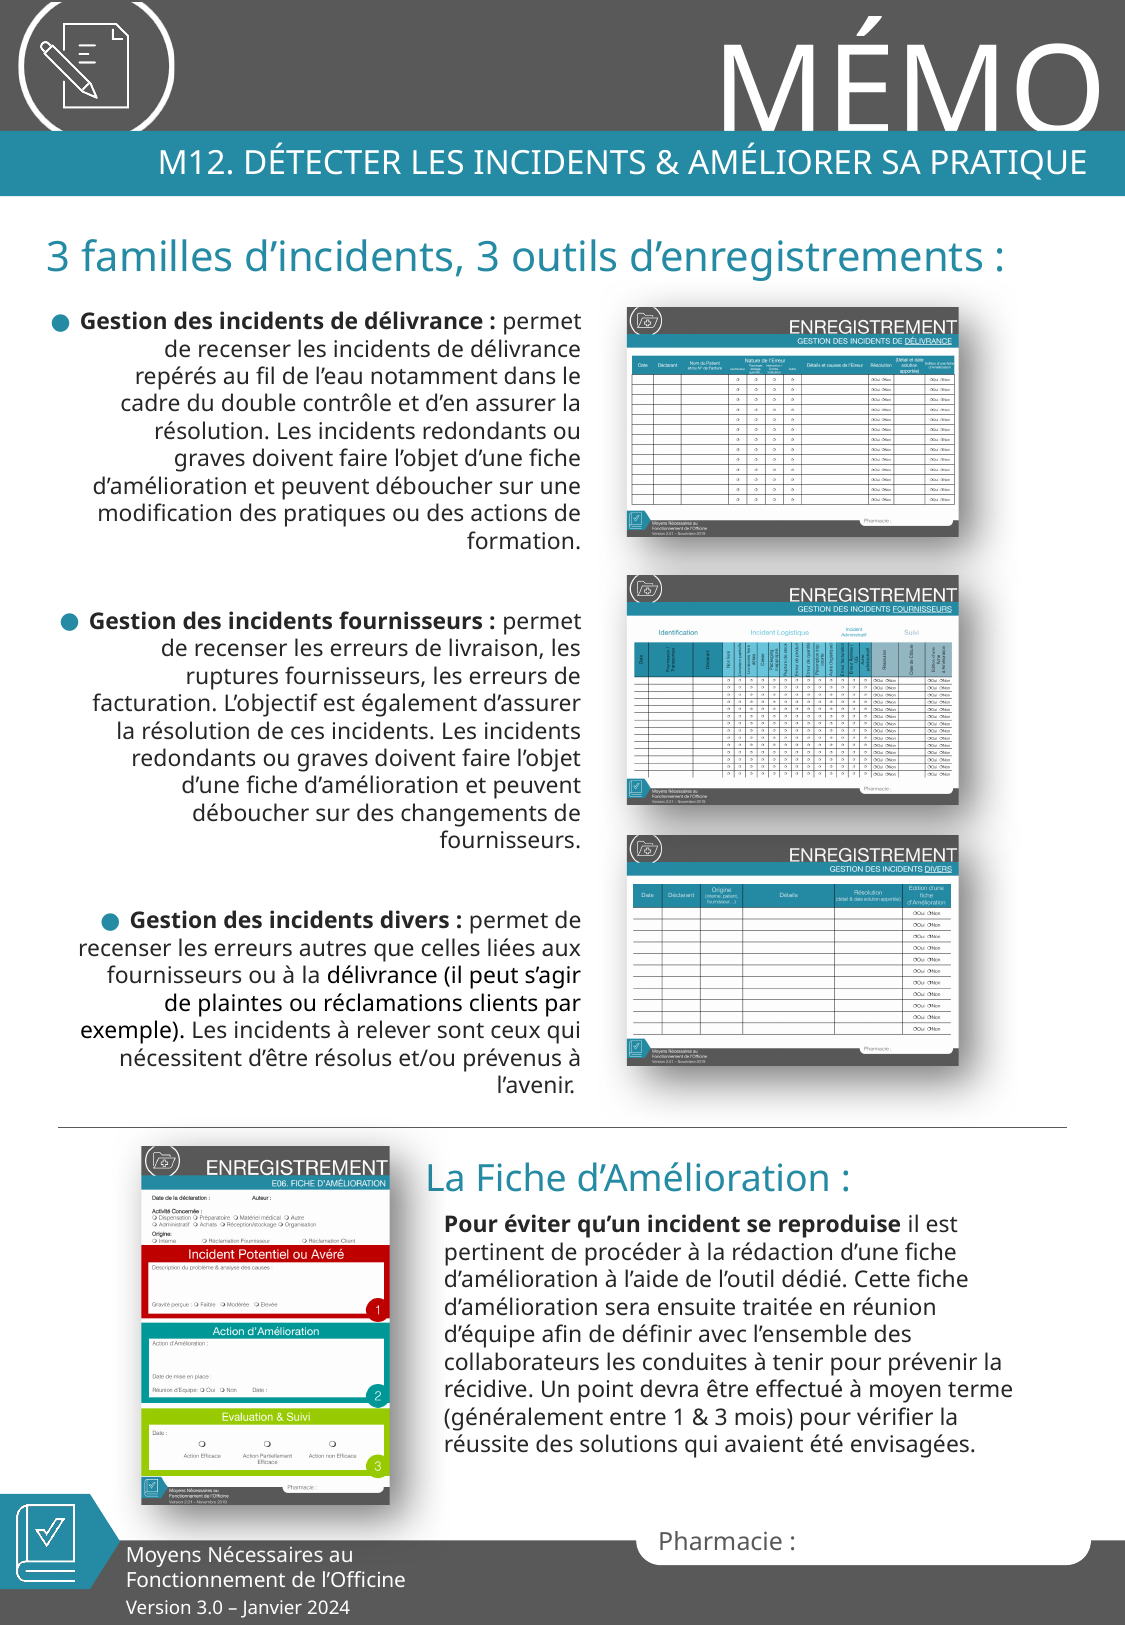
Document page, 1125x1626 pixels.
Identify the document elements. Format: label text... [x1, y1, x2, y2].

picture [16, 1504, 75, 1582]
text_box La Fiche d’Amélioration : [423, 1146, 913, 1207]
picture [626, 575, 959, 805]
text_box 3 familles d’incidents, 3 outils d’enregistrements : [31, 222, 1085, 288]
picture [141, 1146, 390, 1505]
text_box Pour éviter qu’un incident se reproduise il est pertinent de procéder à la rédaction d’une fiche d’amélioration à l’aide de l’outil dédié. Cette fiche d’amélioration sera ensuite traitée en réunion d’équipe afin de définir avec l’ensemble des collaborateurs les conduites à tenir pour prévenir la récidive. Un point devra être effectué à moyen terme (généralement entre 1 & 3 mois) pour vérifier la réussite des solutions qui avaient été envisagées. [439, 1202, 1036, 1465]
picture [18, 2, 175, 130]
picture [626, 835, 959, 1066]
title M12. Détecter les Incidents & Améliorer sa pratique [36, 137, 1104, 190]
picture [626, 307, 959, 537]
text_box Gestion des incidents de délivrance : permet de recenser les incidents de délivrance repérés au fil de l’eau notamment dans le cadre du double contrôle et d’en assurer la résolution. Les incidents redondants ou graves doivent faire l’objet d’une fiche d’amélioration et peuvent déboucher sur une modification des pratiques ou des actions de formation. Gestion des incidents fournisseurs : permet de recenser les erreurs de livraison, les ruptures fournisseurs, les erreurs de facturation. L’objectif est également d’assurer la résolution de ces incidents. Les incidents redondants ou graves doivent faire l’objet d’une fiche d’amélioration et peuvent déboucher sur des changements de fournisseurs. Gestion des incidents divers : permet de recenser les erreurs autres que celles liées aux fournisseurs ou à la délivrance (il peut s’agir de plaintes ou réclamations clients par exemple). Les incidents à relever sont ceux qui nécessitent d’être résolus et/ou prévenus à l’avenir. [33, 299, 597, 1106]
